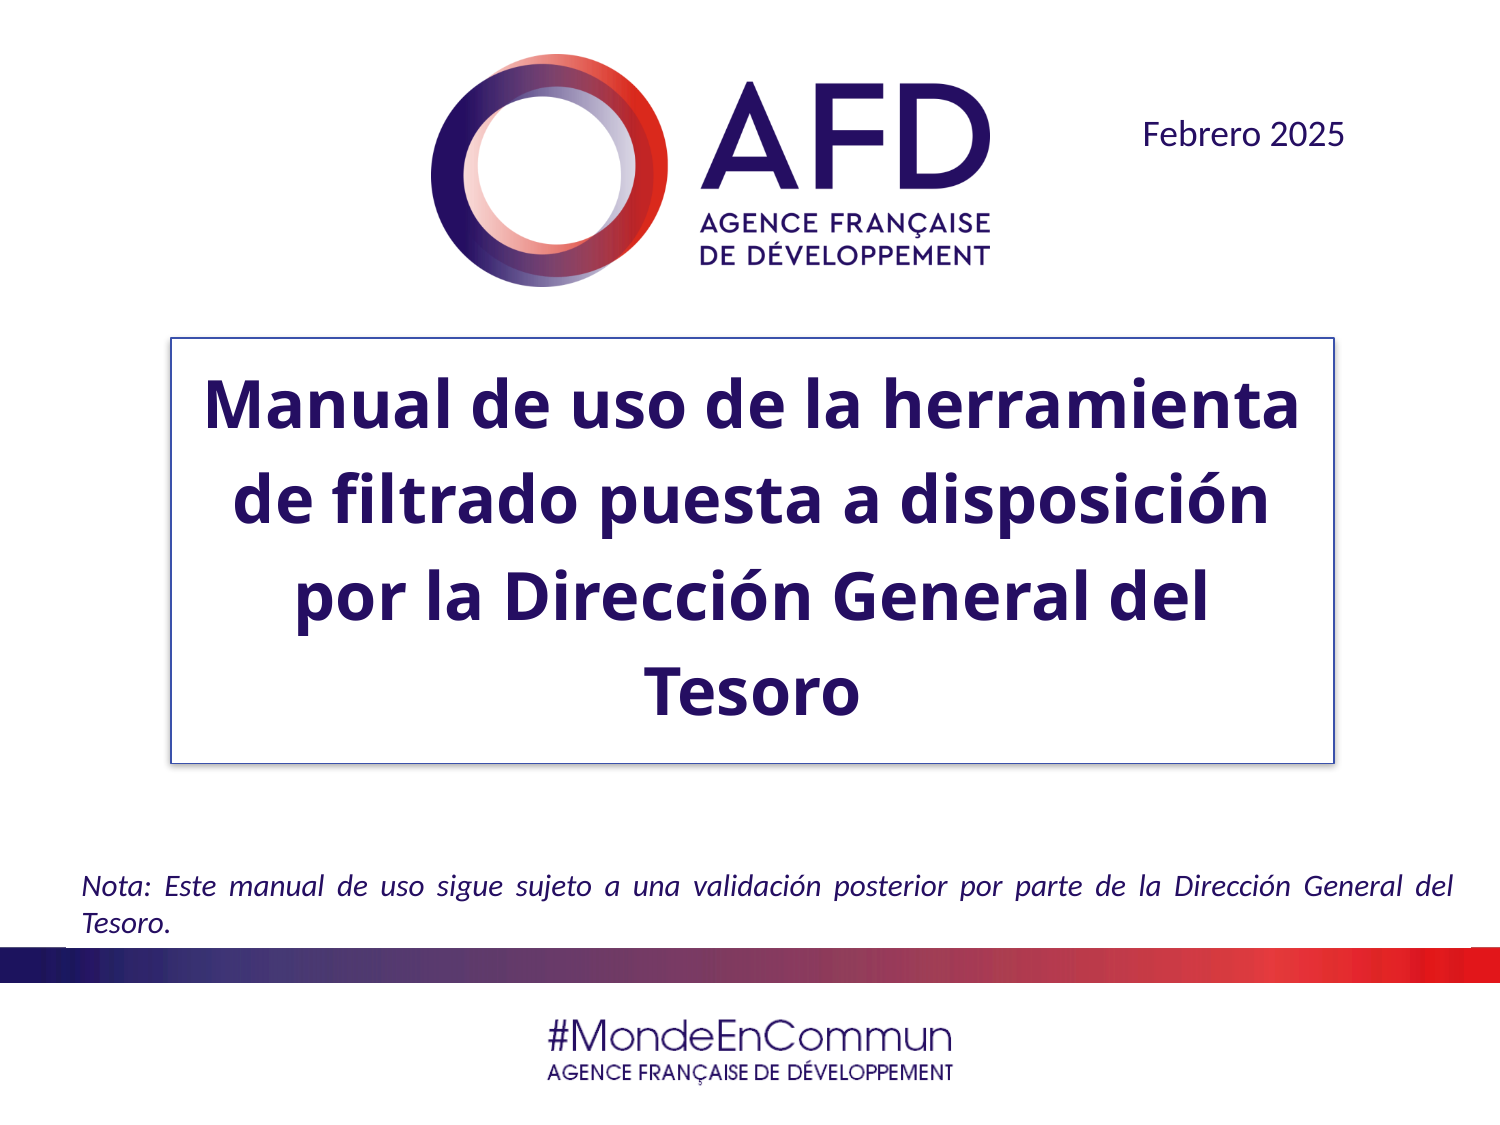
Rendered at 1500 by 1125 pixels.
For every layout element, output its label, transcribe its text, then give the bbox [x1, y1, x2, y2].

picture [0, 934, 1500, 1125]
text_box Nota: Este manual de uso sigue sujeto a una validación posterior por parte de la Dirección General del Tesoro. [66, 857, 1471, 948]
subtitle Manual de uso de la herramienta de filtrado puesta a disposición por la Dirección General del Tesoro [170, 337, 1335, 764]
picture [431, 54, 990, 287]
text_box Febrero 2025 [1128, 101, 1424, 162]
